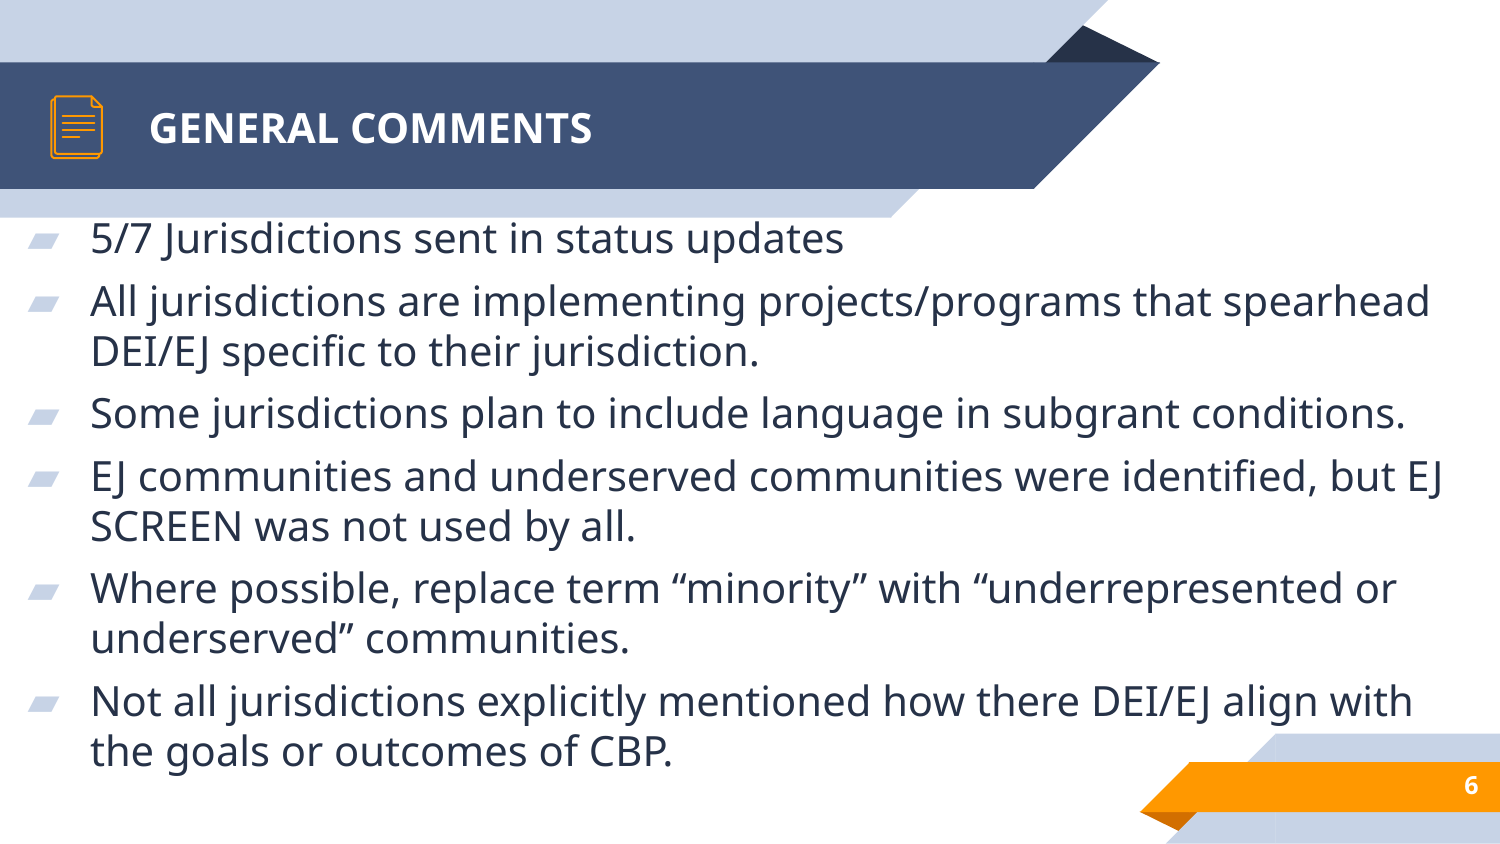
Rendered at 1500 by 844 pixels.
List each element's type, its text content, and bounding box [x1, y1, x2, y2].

title GENERAL COMMENTS [133, 64, 1035, 190]
slide_number 6 [1249, 760, 1494, 813]
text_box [50, 96, 103, 159]
list 5/7 Jurisdictions sent in status updates All jurisdictions are implementing projects/programs that spearhead DEI/EJ specific to their jurisdiction. Some jurisdictions plan to include language in subgrant conditions. EJ communities and underserved communities were identified, but EJ SCREEN was not used by all. Where possible, replace term “minority” with “underrepresented or underserved” communities. Not all jurisdictions explicitly mentioned how there DEI/EJ align with the goals or outcomes of CBP. [0, 235, 1478, 752]
